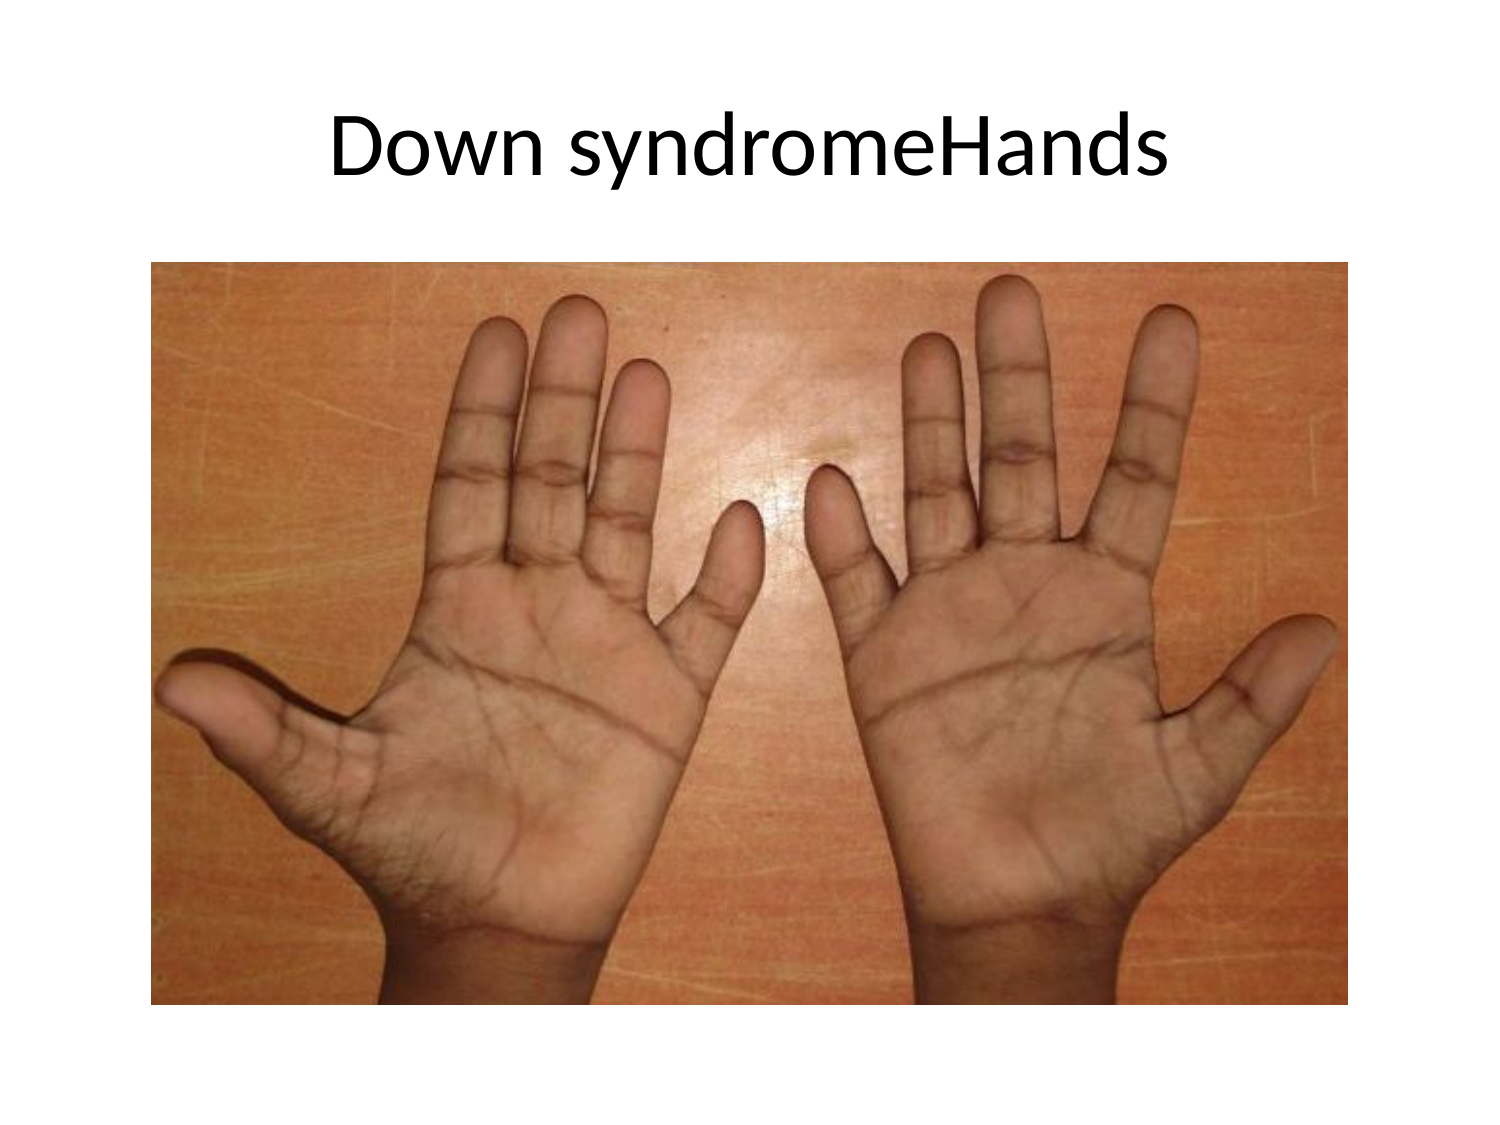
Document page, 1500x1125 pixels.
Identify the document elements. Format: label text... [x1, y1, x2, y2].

title Down syndromeHands [75, 45, 1425, 233]
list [151, 262, 1349, 1006]
